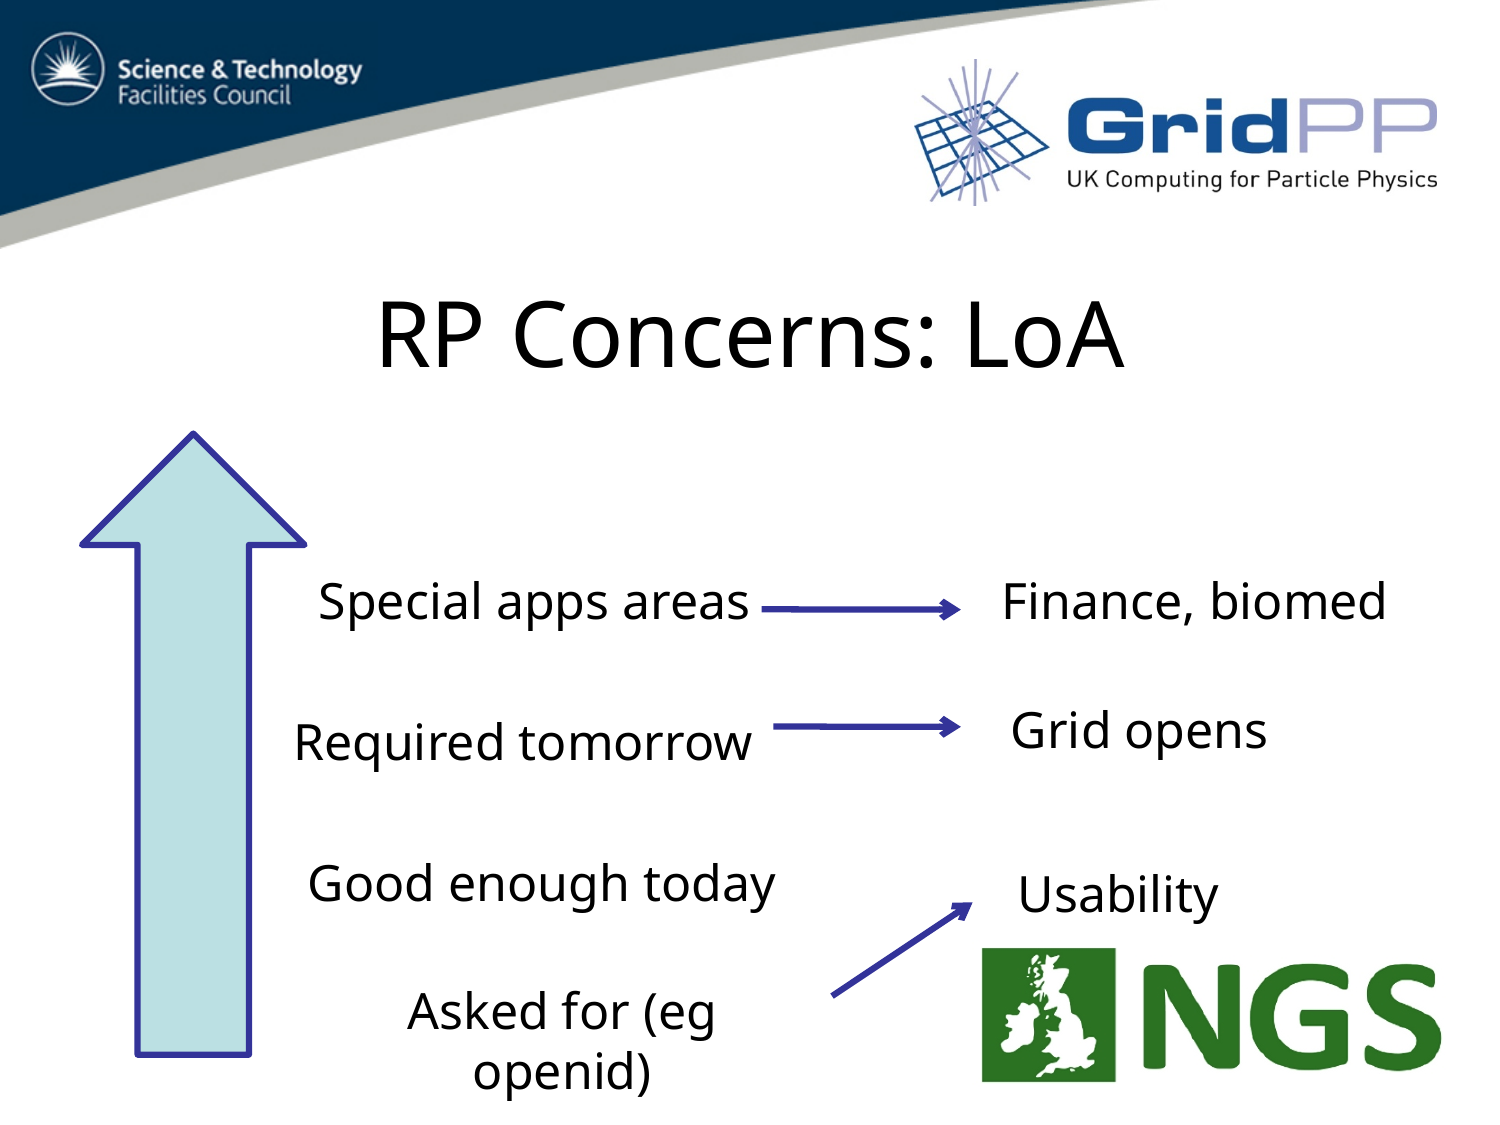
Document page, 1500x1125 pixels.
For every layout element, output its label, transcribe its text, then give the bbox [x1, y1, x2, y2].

text_box Required tomorrow [278, 703, 768, 778]
text_box Asked for (eg openid) [304, 972, 821, 1108]
text_box Good enough today [292, 843, 868, 919]
text_box Grid opens [996, 691, 1360, 767]
text_box Finance, biomed [984, 562, 1407, 638]
text_box Special apps areas [304, 562, 766, 638]
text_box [831, 902, 973, 997]
picture [0, 0, 1437, 249]
picture [972, 940, 1448, 1090]
text_box [81, 433, 305, 1055]
title RP Concerns: LoA [112, 237, 1388, 426]
text_box Usability [1002, 855, 1235, 931]
